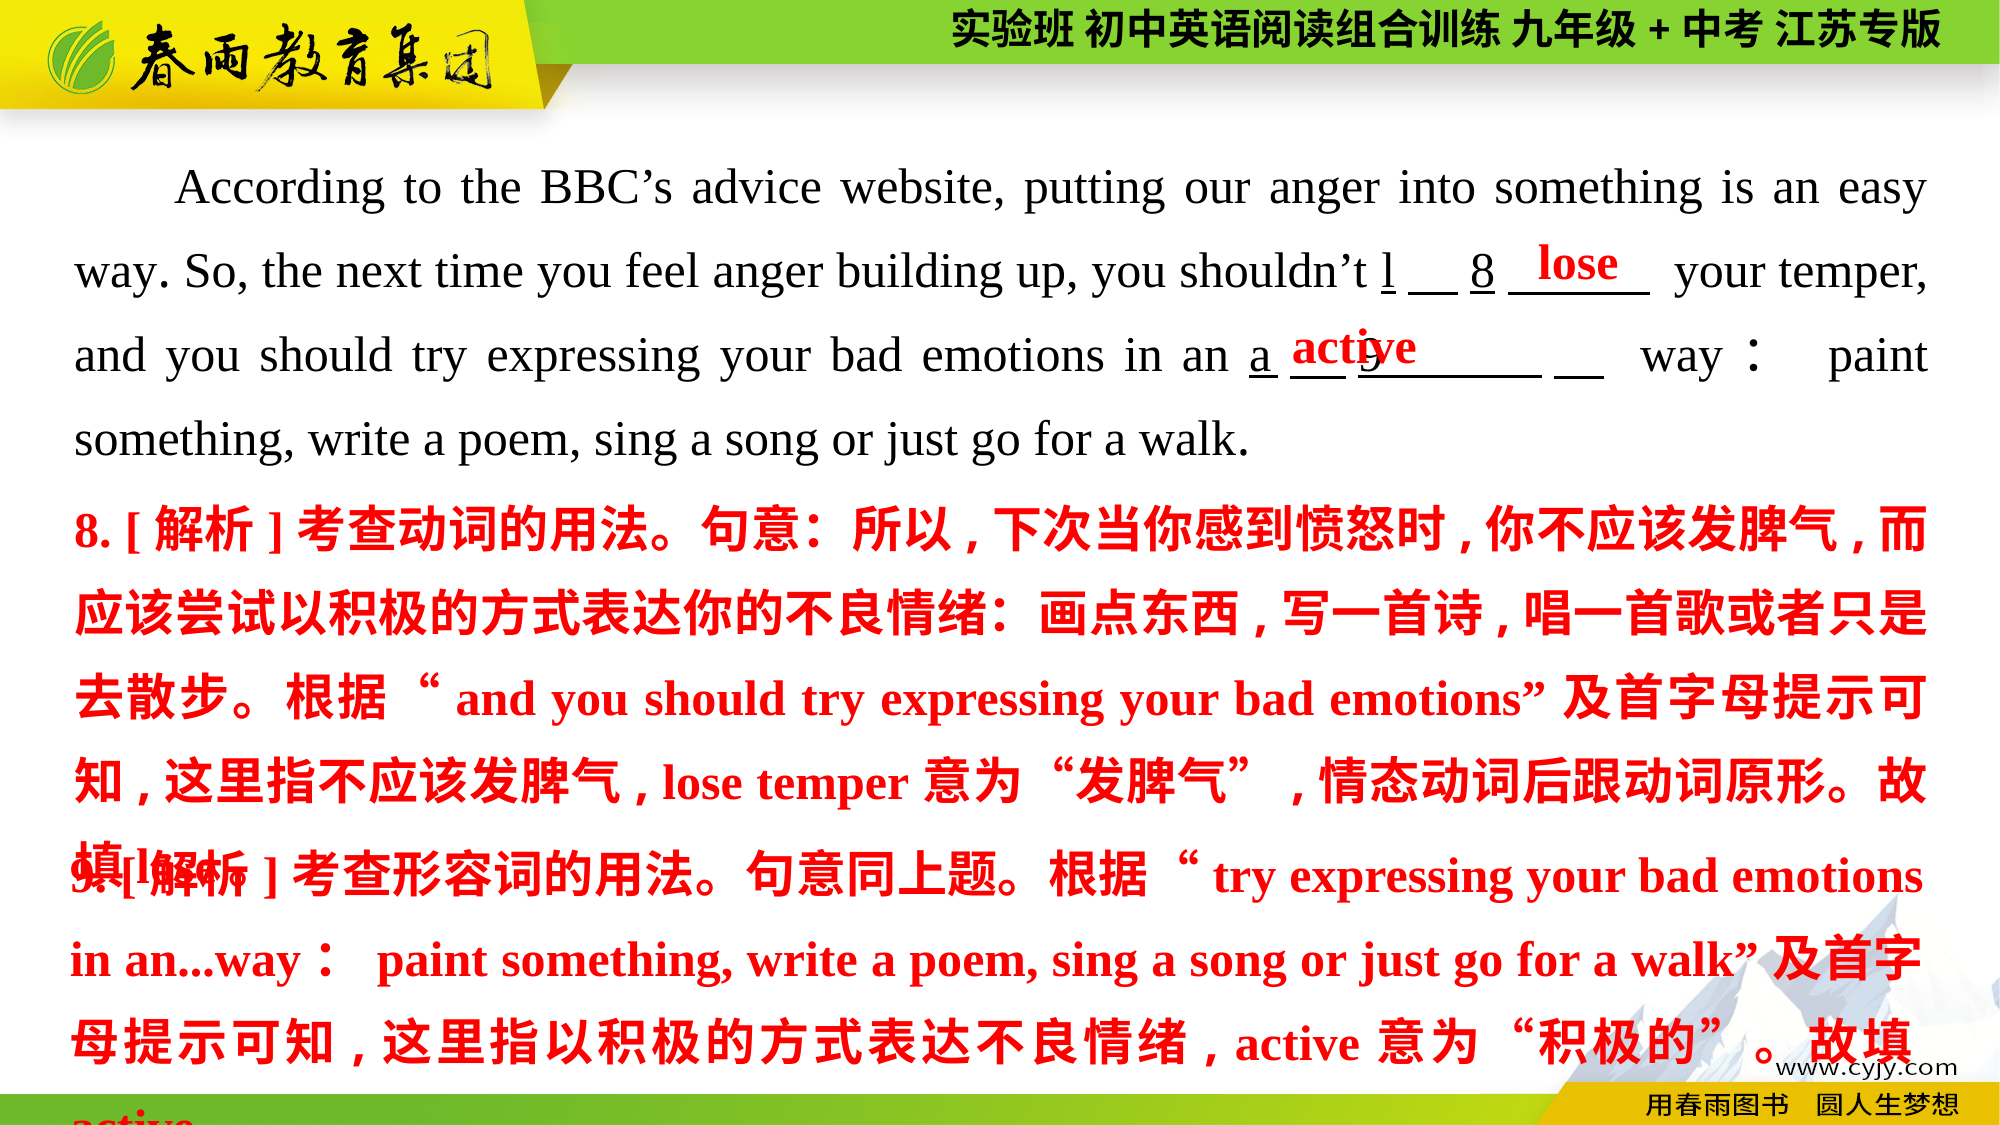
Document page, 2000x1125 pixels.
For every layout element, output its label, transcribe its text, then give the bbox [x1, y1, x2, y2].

picture [0, 0, 2000, 1125]
text_box lose [1523, 221, 1634, 297]
text_box 8. [解析]考查动词的用法。句意：所以,下次当你感到愤怒时,你不应该发脾气,而应该尝试以积极的方式表达你的不良情绪：画点东西,写一首诗,唱一首歌或者只是去散步。根据“and you should try expressing your bad emotions”及首字母提示可知,这里指不应该发脾气, lose temper意为“发脾气”,情态动词后跟动词原形。故填lose。 [59, 466, 1944, 901]
text_box 9. [解析]考查形容词的用法。句意同上题。根据“try expressing your bad emotions in an...way：paint something, write a poem, sing a song or just go for a walk”及首字母提示可知,这里指以积极的方式表达不良情绪, active意为“积极的”。故填active。 [54, 810, 1939, 1125]
list According to the BBC’s advice website, putting our anger into something is an easy way. So, the next time you feel anger building up, you shouldn’t l 8 your temper, and you should try expressing your bad emotions in an a 9 way： paint something, write a poem, sing a song or just go for a walk. [59, 122, 1944, 466]
text_box active [1277, 306, 1494, 381]
